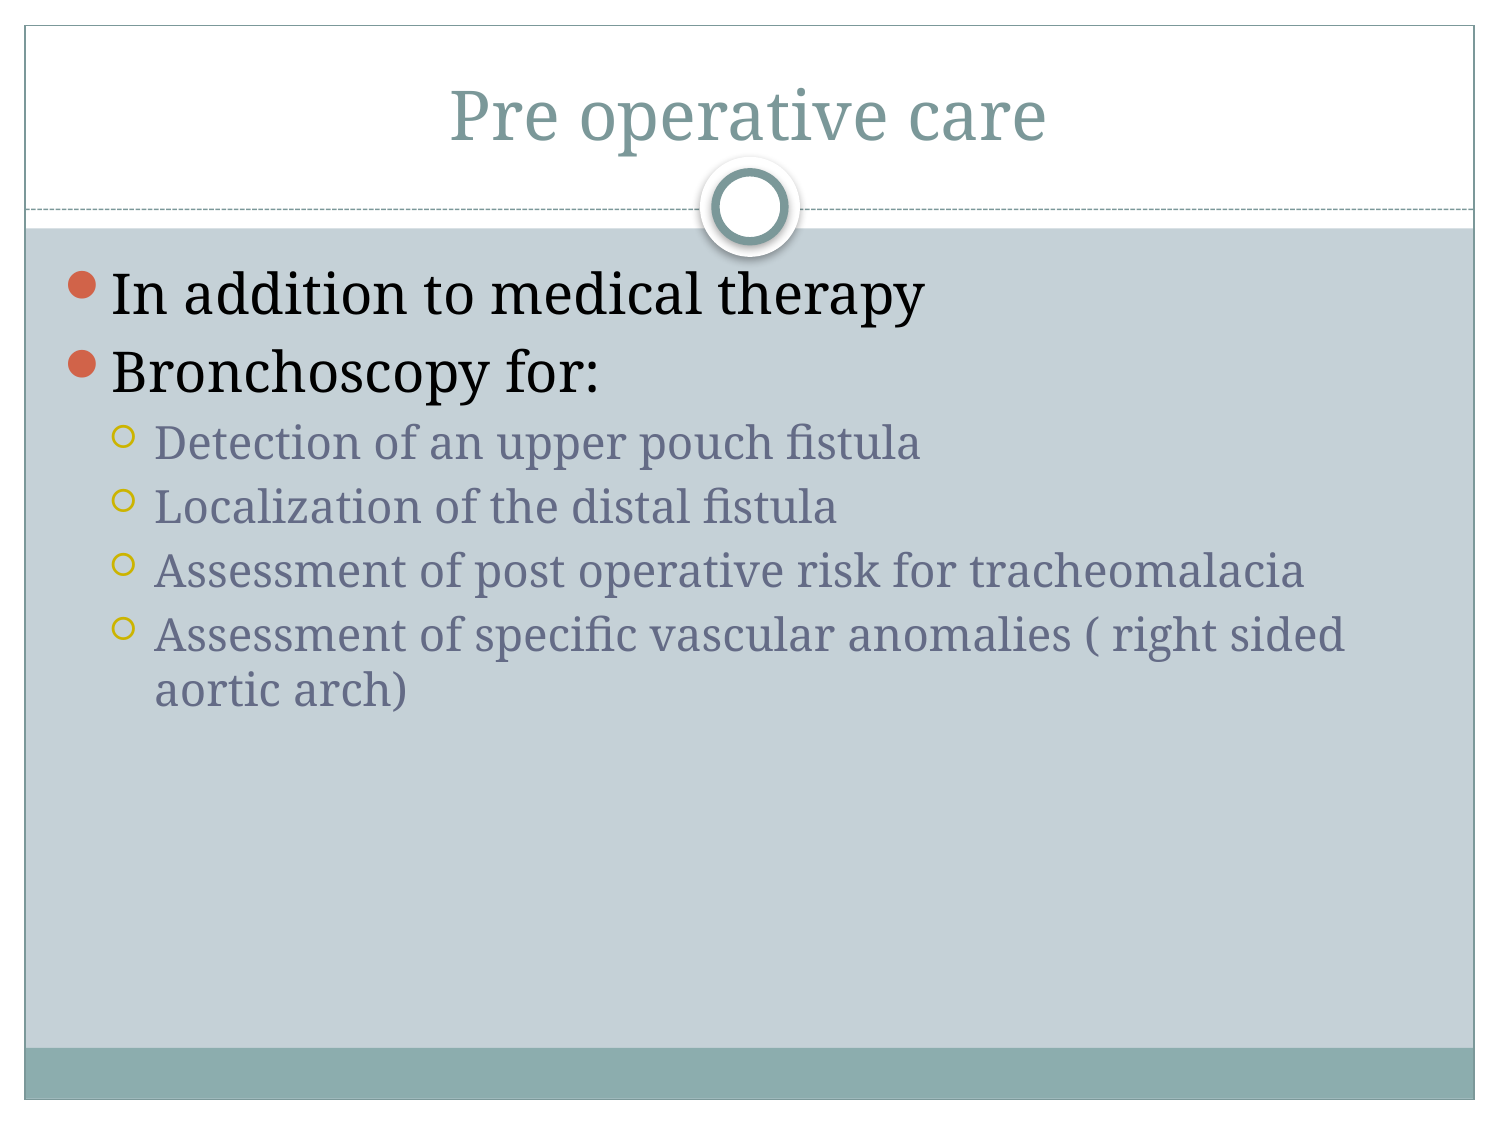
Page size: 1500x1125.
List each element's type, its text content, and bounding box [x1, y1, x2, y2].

list In addition to medical therapy Bronchoscopy for: Detection of an upper pouch fistula Localization of the distal fistula Assessment of post operative risk for tracheomalacia Assessment of specific vascular anomalies ( right sided aortic arch) [49, 250, 1445, 1001]
title Pre operative care [49, 37, 1450, 162]
